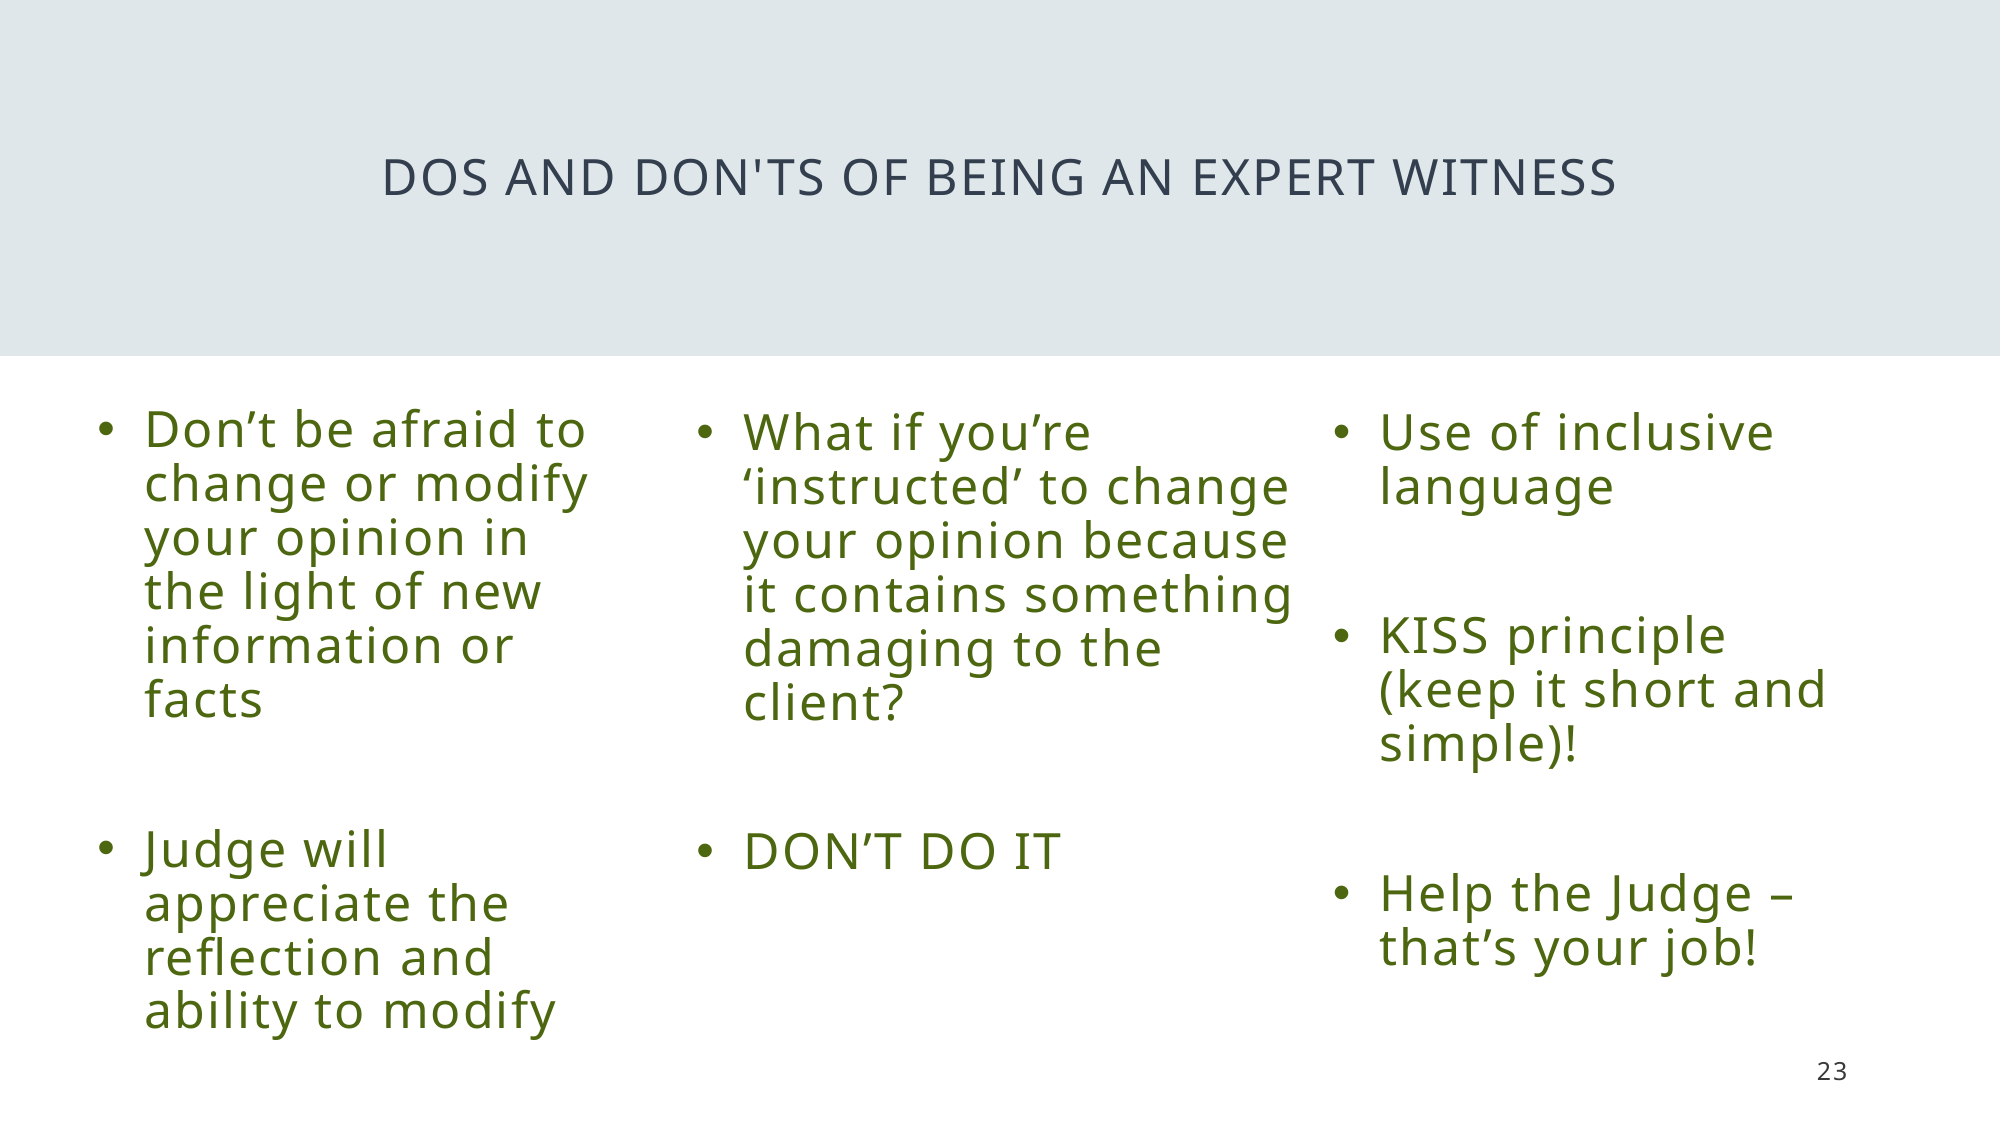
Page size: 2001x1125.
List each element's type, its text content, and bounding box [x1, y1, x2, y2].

title Dos and Don'ts of Being an Expert Witness [137, 98, 1863, 262]
list What if you’re ‘instructed’ to change your opinion because it contains something damaging to the client? DON’T DO IT [681, 399, 1318, 916]
list Use of inclusive language KISS principle (keep it short and simple)! Help the Judge – that’s your job! [1318, 399, 1879, 916]
list Don’t be afraid to change or modify your opinion in the light of new information or facts Judge will appreciate the reflection and ability to modify [82, 396, 643, 913]
slide_number 23 [1412, 1042, 1863, 1103]
